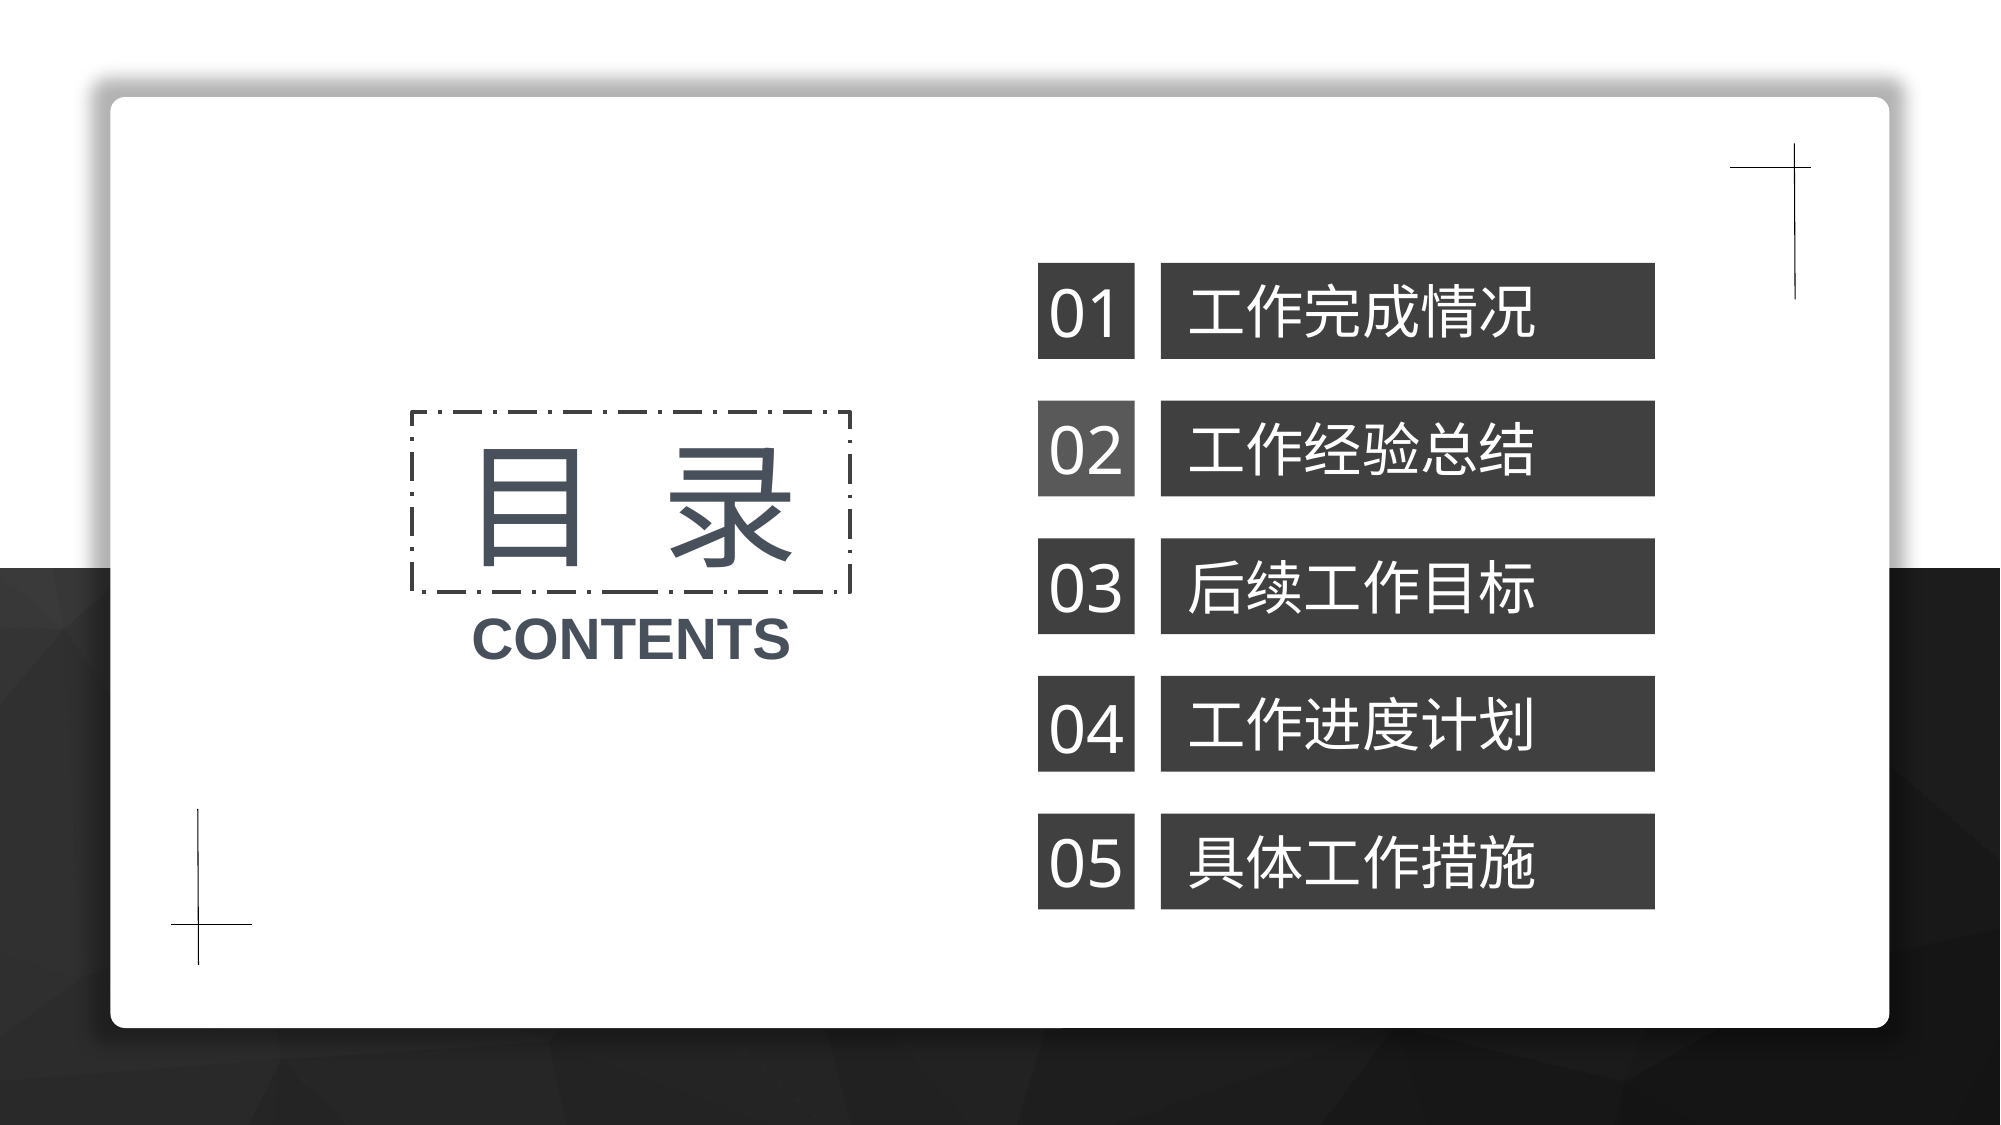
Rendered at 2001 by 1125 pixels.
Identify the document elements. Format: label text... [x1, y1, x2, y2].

text_box 工作完成情况 [1172, 268, 1956, 353]
text_box 目 录 [412, 412, 851, 568]
text_box 02 [1026, 400, 1146, 496]
text_box 03 [1026, 538, 1147, 568]
text_box 工作经验总结 [1172, 405, 1956, 491]
text_box [1160, 262, 1656, 360]
text_box [109, 95, 1891, 568]
text_box [1160, 537, 1656, 568]
picture [0, 568, 2000, 1125]
text_box [1160, 400, 1656, 498]
text_box 后续工作目标 [1172, 543, 1956, 568]
text_box 01 [1026, 263, 1146, 358]
